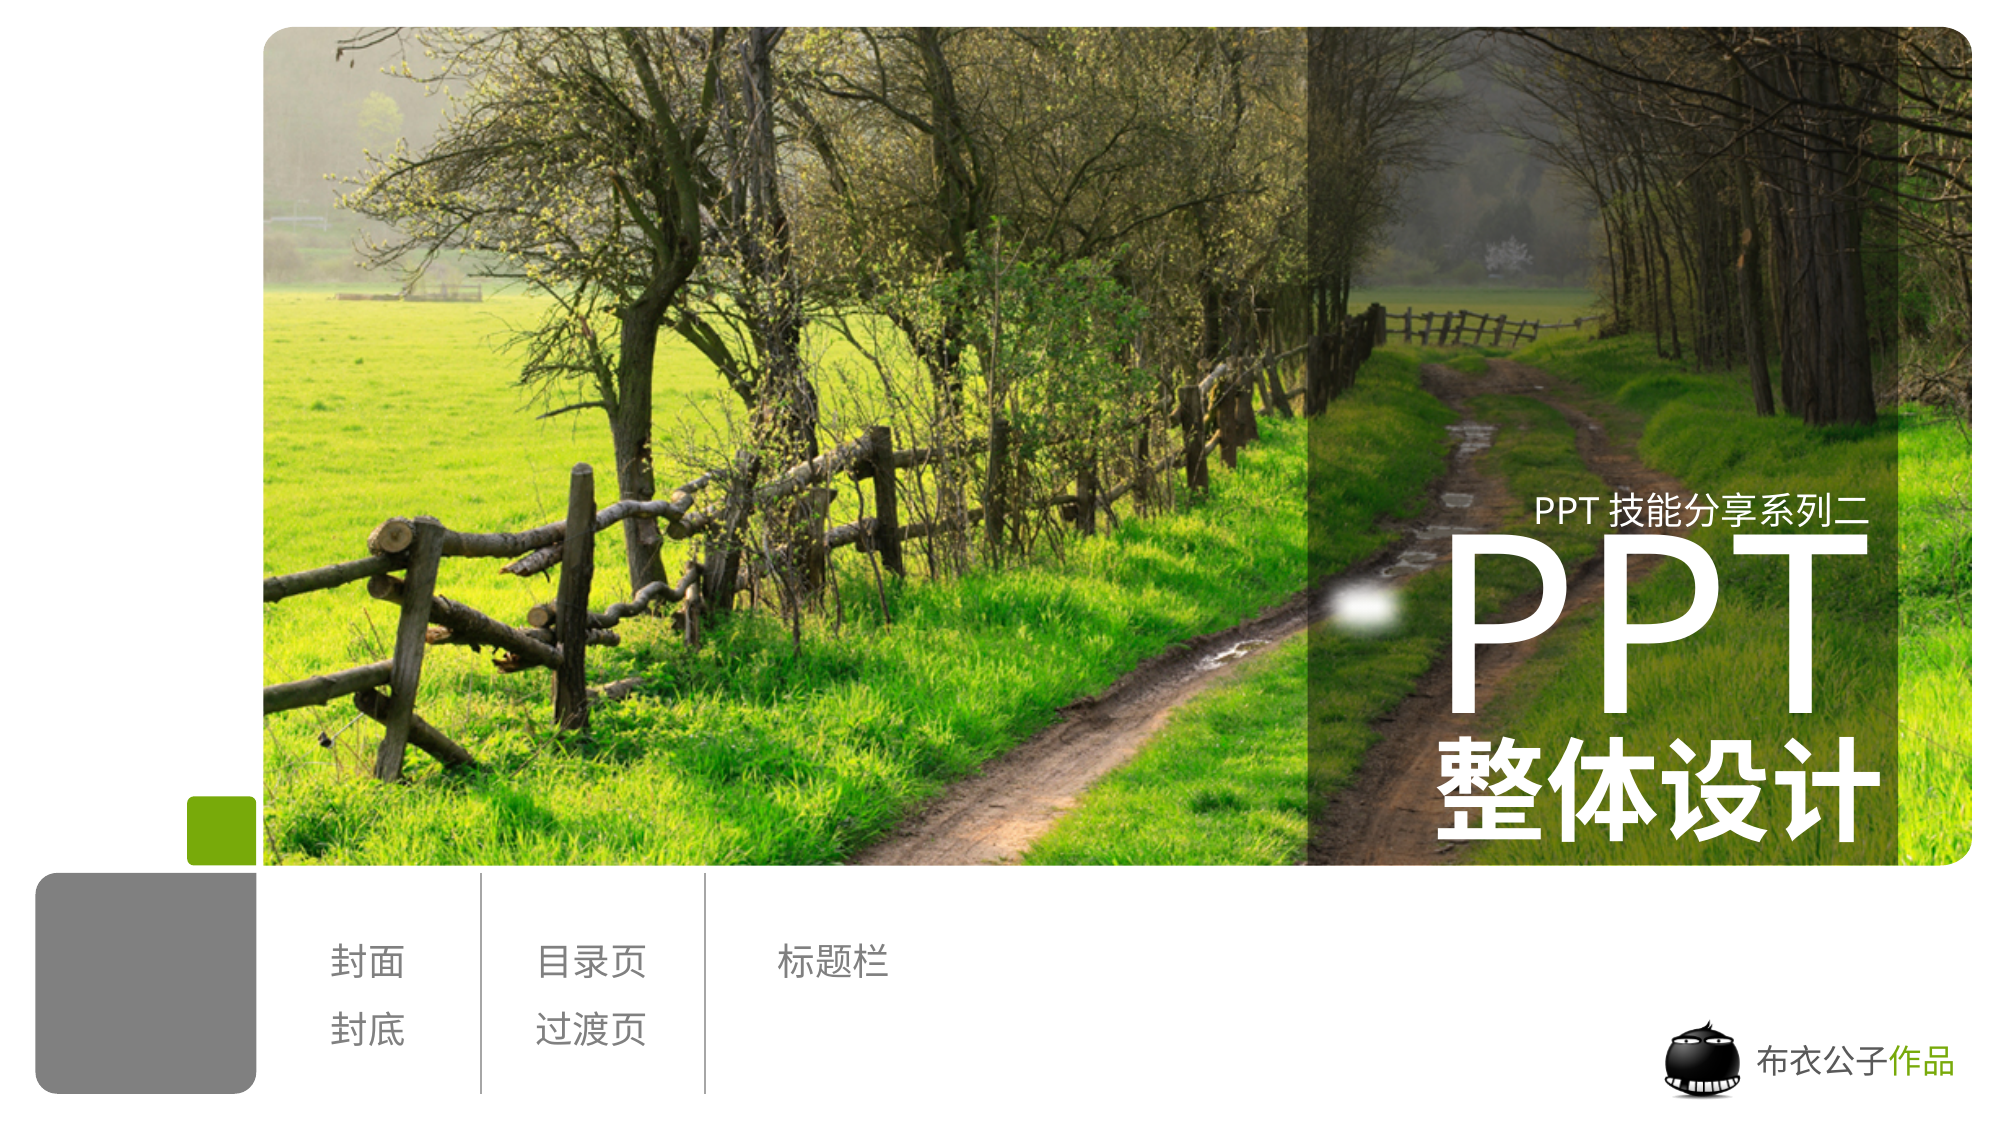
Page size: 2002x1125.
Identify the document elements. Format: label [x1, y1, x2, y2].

picture [263, 26, 1972, 866]
picture [1661, 1019, 1744, 1101]
